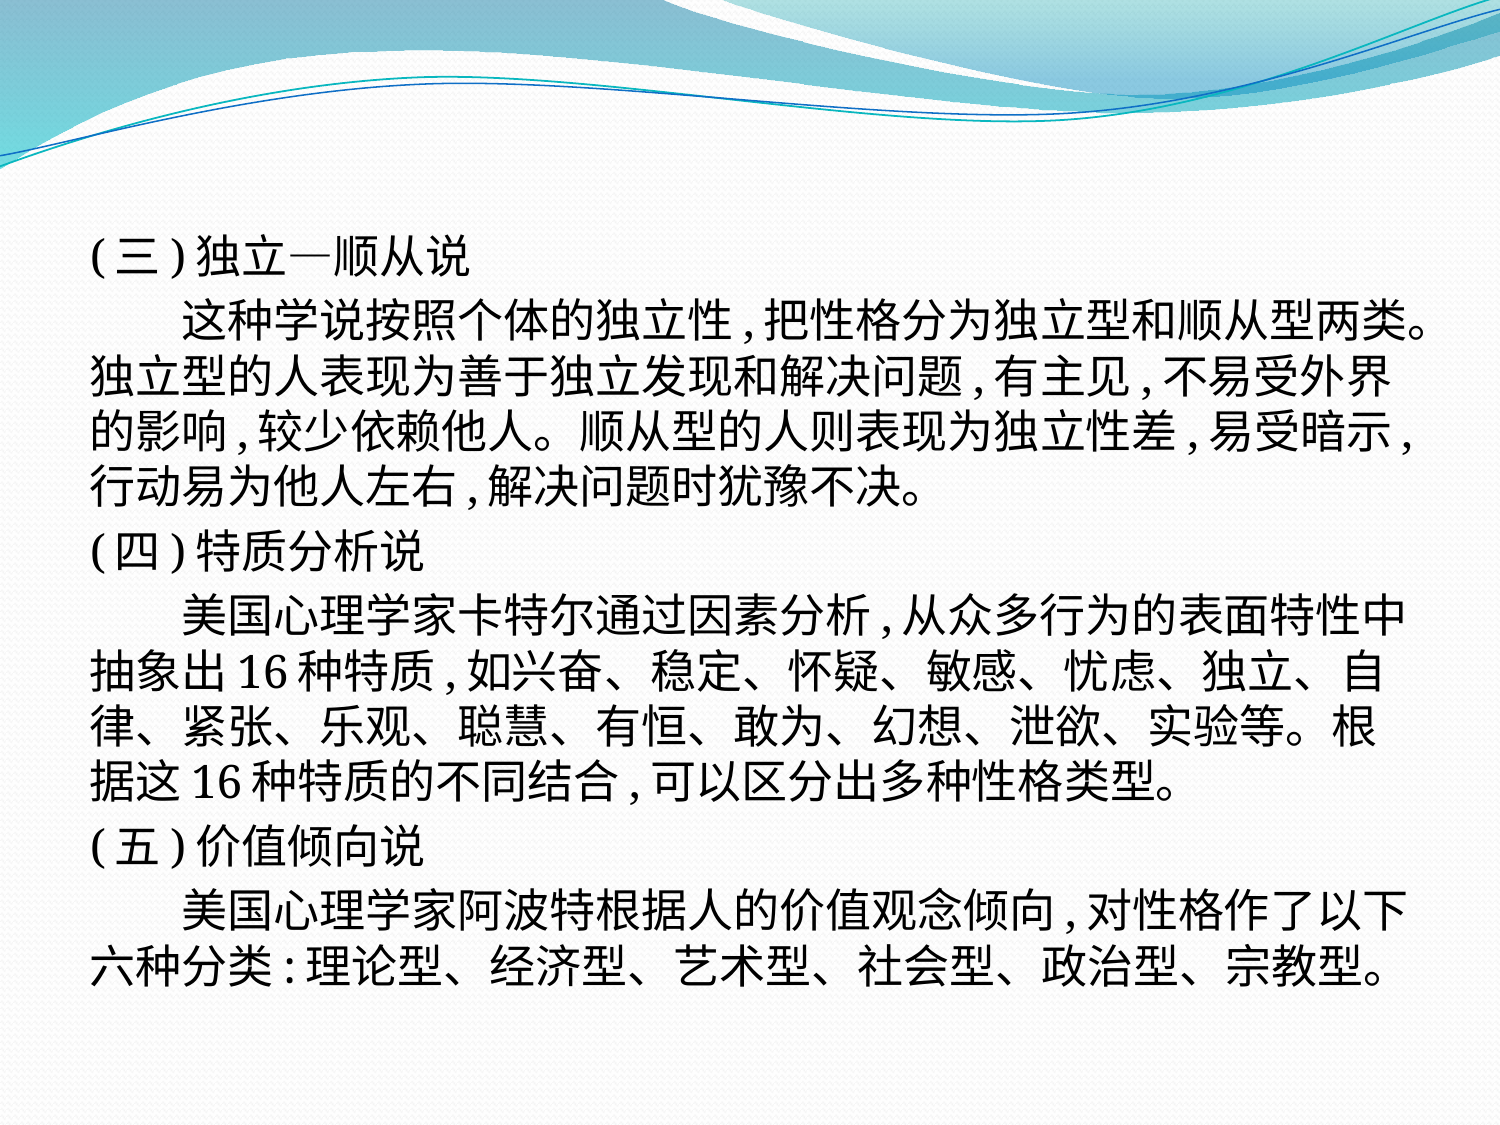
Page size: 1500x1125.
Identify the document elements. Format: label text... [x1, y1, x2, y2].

list (三)独立—顺从说 这种学说按照个体的独立性,把性格分为独立型和顺从型两类。独立型的人表现为善于独立发现和解决问题,有主见,不易受外界的影响,较少依赖他人。顺从型的人则表现为独立性差,易受暗示,行动易为他人左右,解决问题时犹豫不决。 (四)特质分析说 美国心理学家卡特尔通过因素分析,从众多行为的表面特性中抽象出16种特质,如兴奋、稳定、怀疑、敏感、忧虑、独立、自律、紧张、乐观、聪慧、有恒、敢为、幻想、泄欲、实验等。根据这16种特质的不同结合,可以区分出多种性格类型。 (五)价值倾向说 美国心理学家阿波特根据人的价值观念倾向,对性格作了以下六种分类:理论型、经济型、艺术型、社会型、政治型、宗教型。 [75, 219, 1425, 1038]
